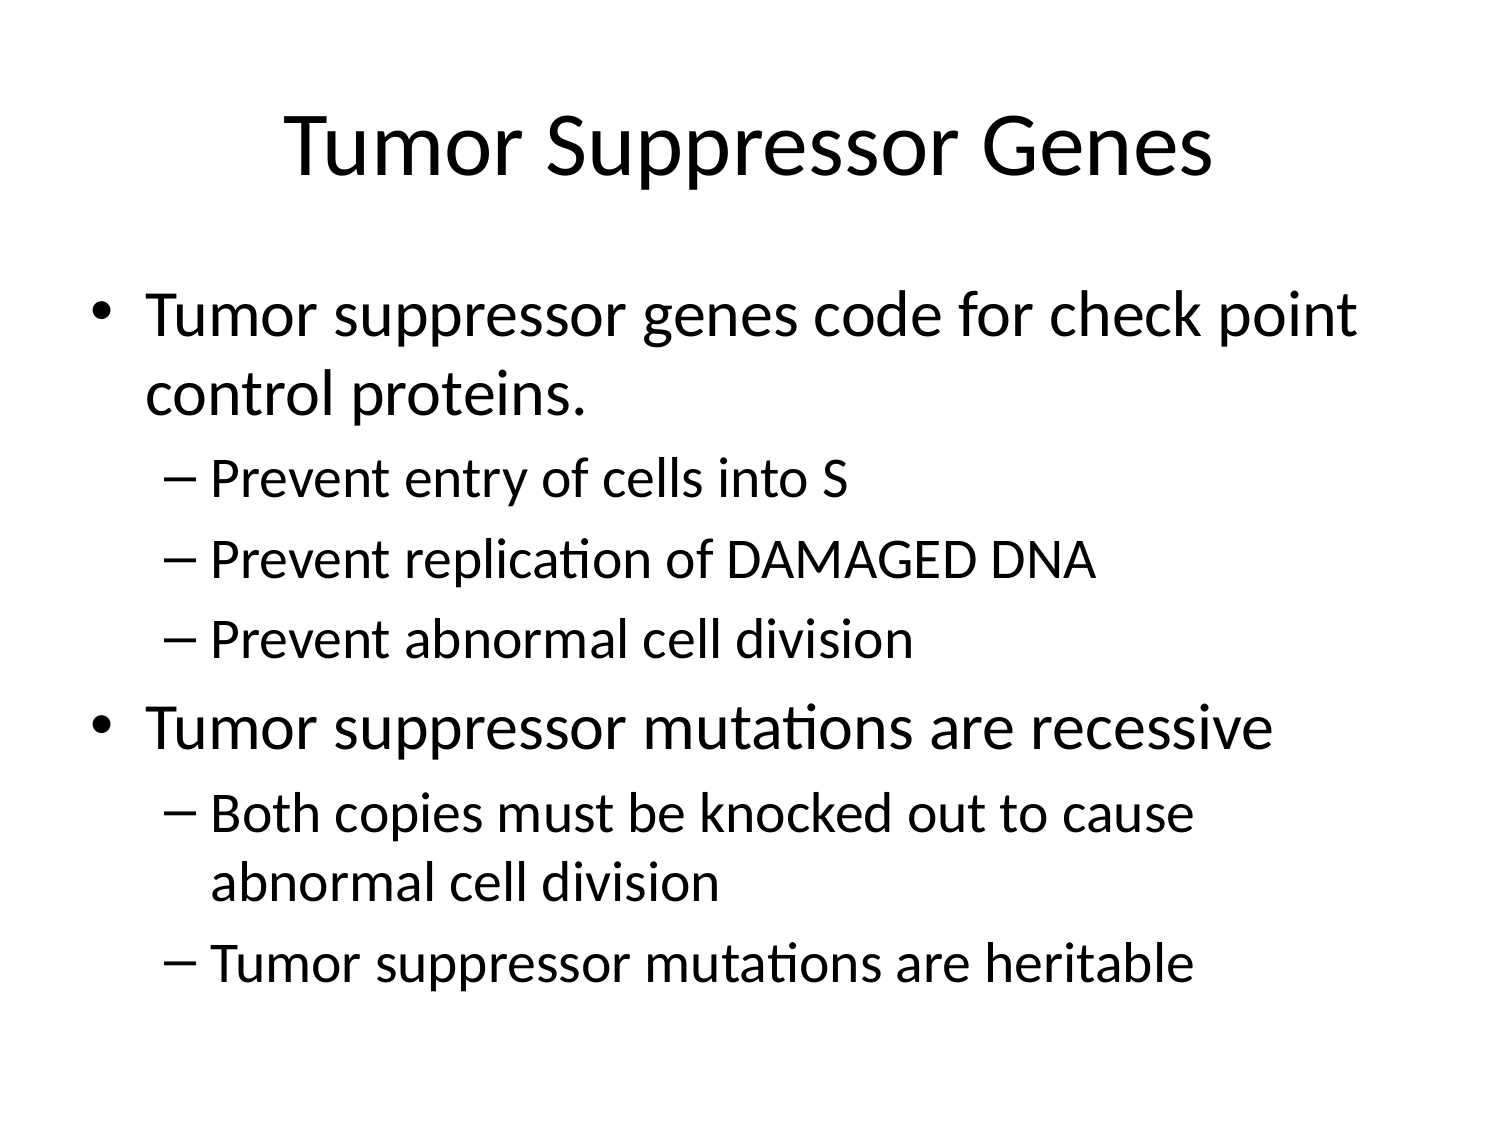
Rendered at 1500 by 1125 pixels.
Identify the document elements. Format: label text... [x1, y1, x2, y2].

list Tumor suppressor genes code for check point control proteins. Prevent entry of cells into S Prevent replication of DAMAGED DNA Prevent abnormal cell division Tumor suppressor mutations are recessive Both copies must be knocked out to cause abnormal cell division Tumor suppressor mutations are heritable [75, 262, 1425, 1005]
title Tumor Suppressor Genes [75, 45, 1425, 233]
